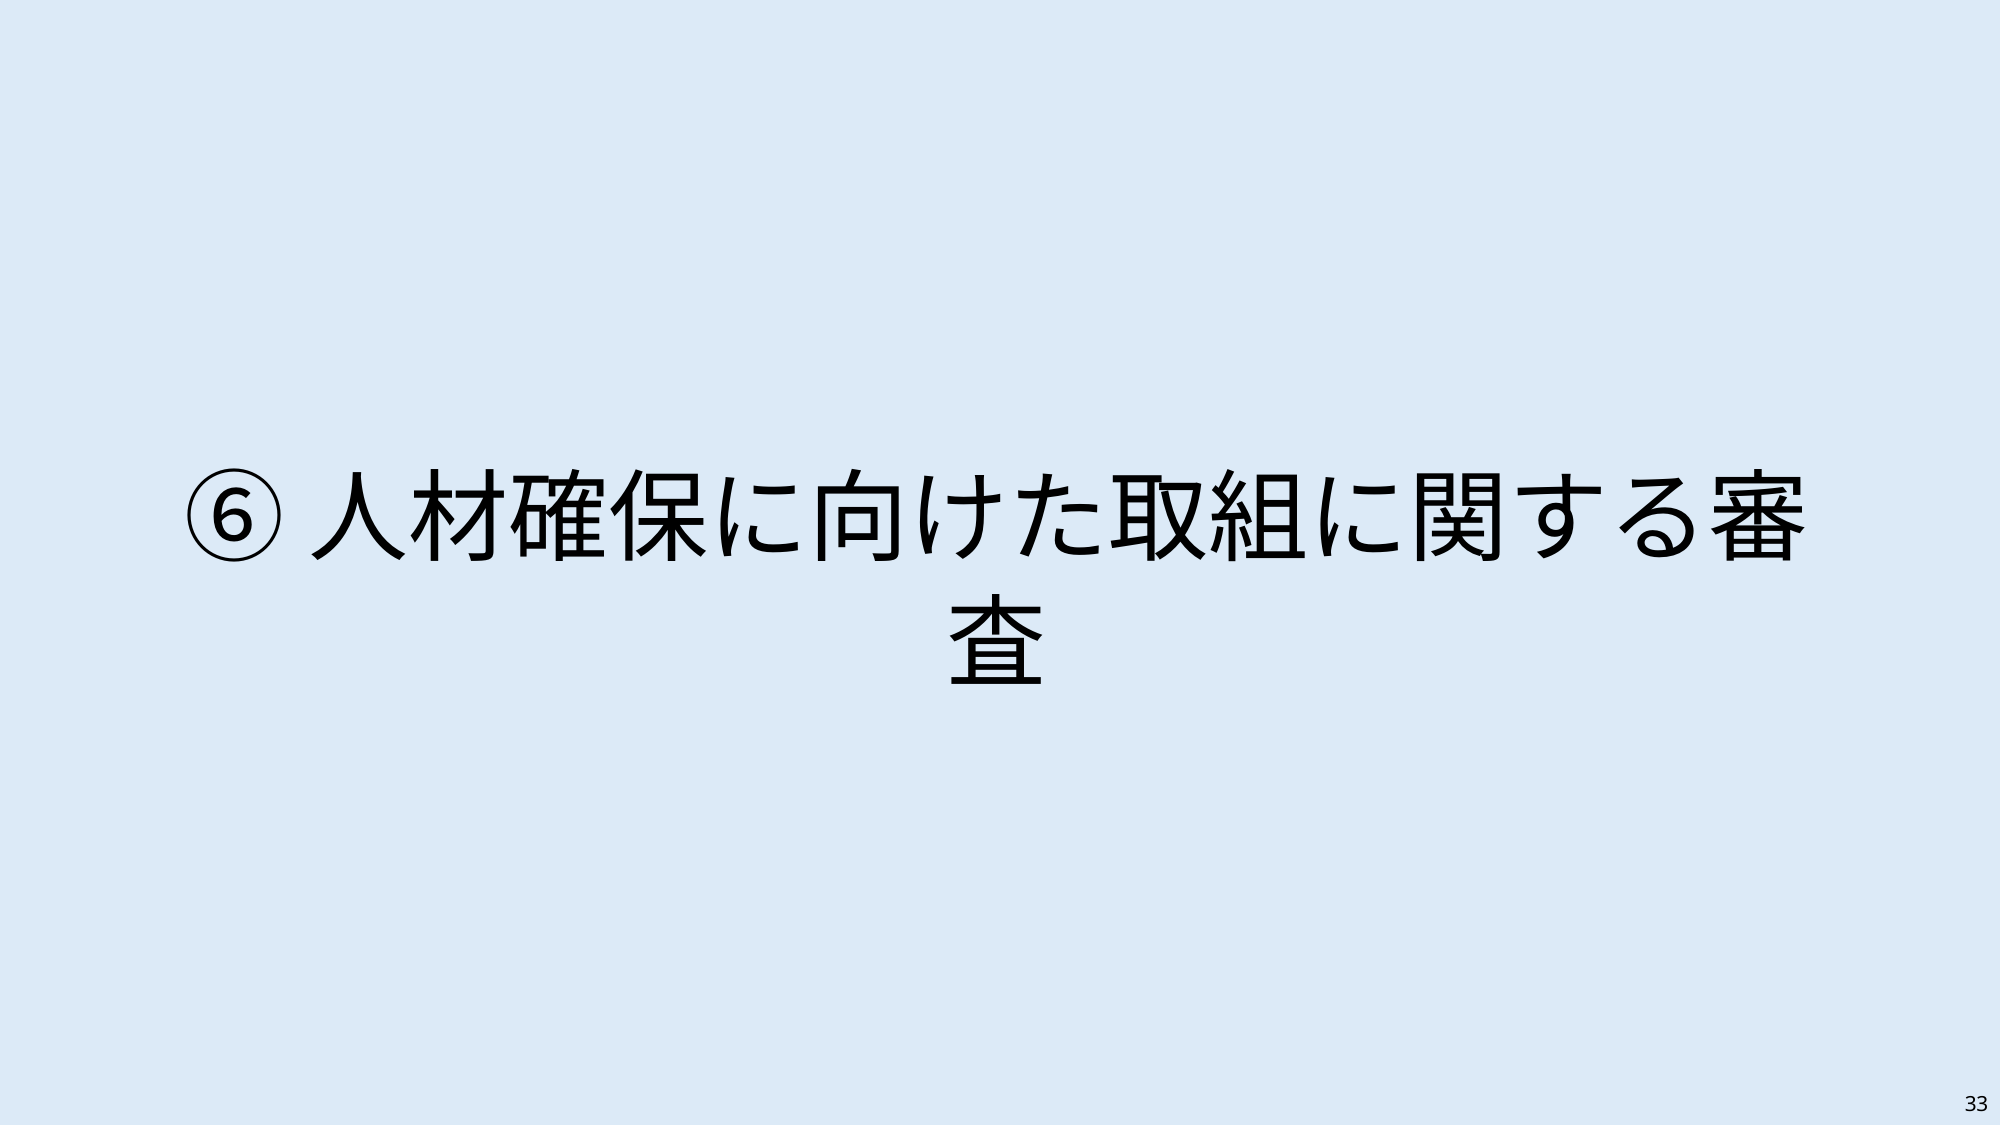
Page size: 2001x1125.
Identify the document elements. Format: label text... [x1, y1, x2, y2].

text_box ⑥人材確保に向けた取組に関する審査 [125, 298, 1867, 827]
